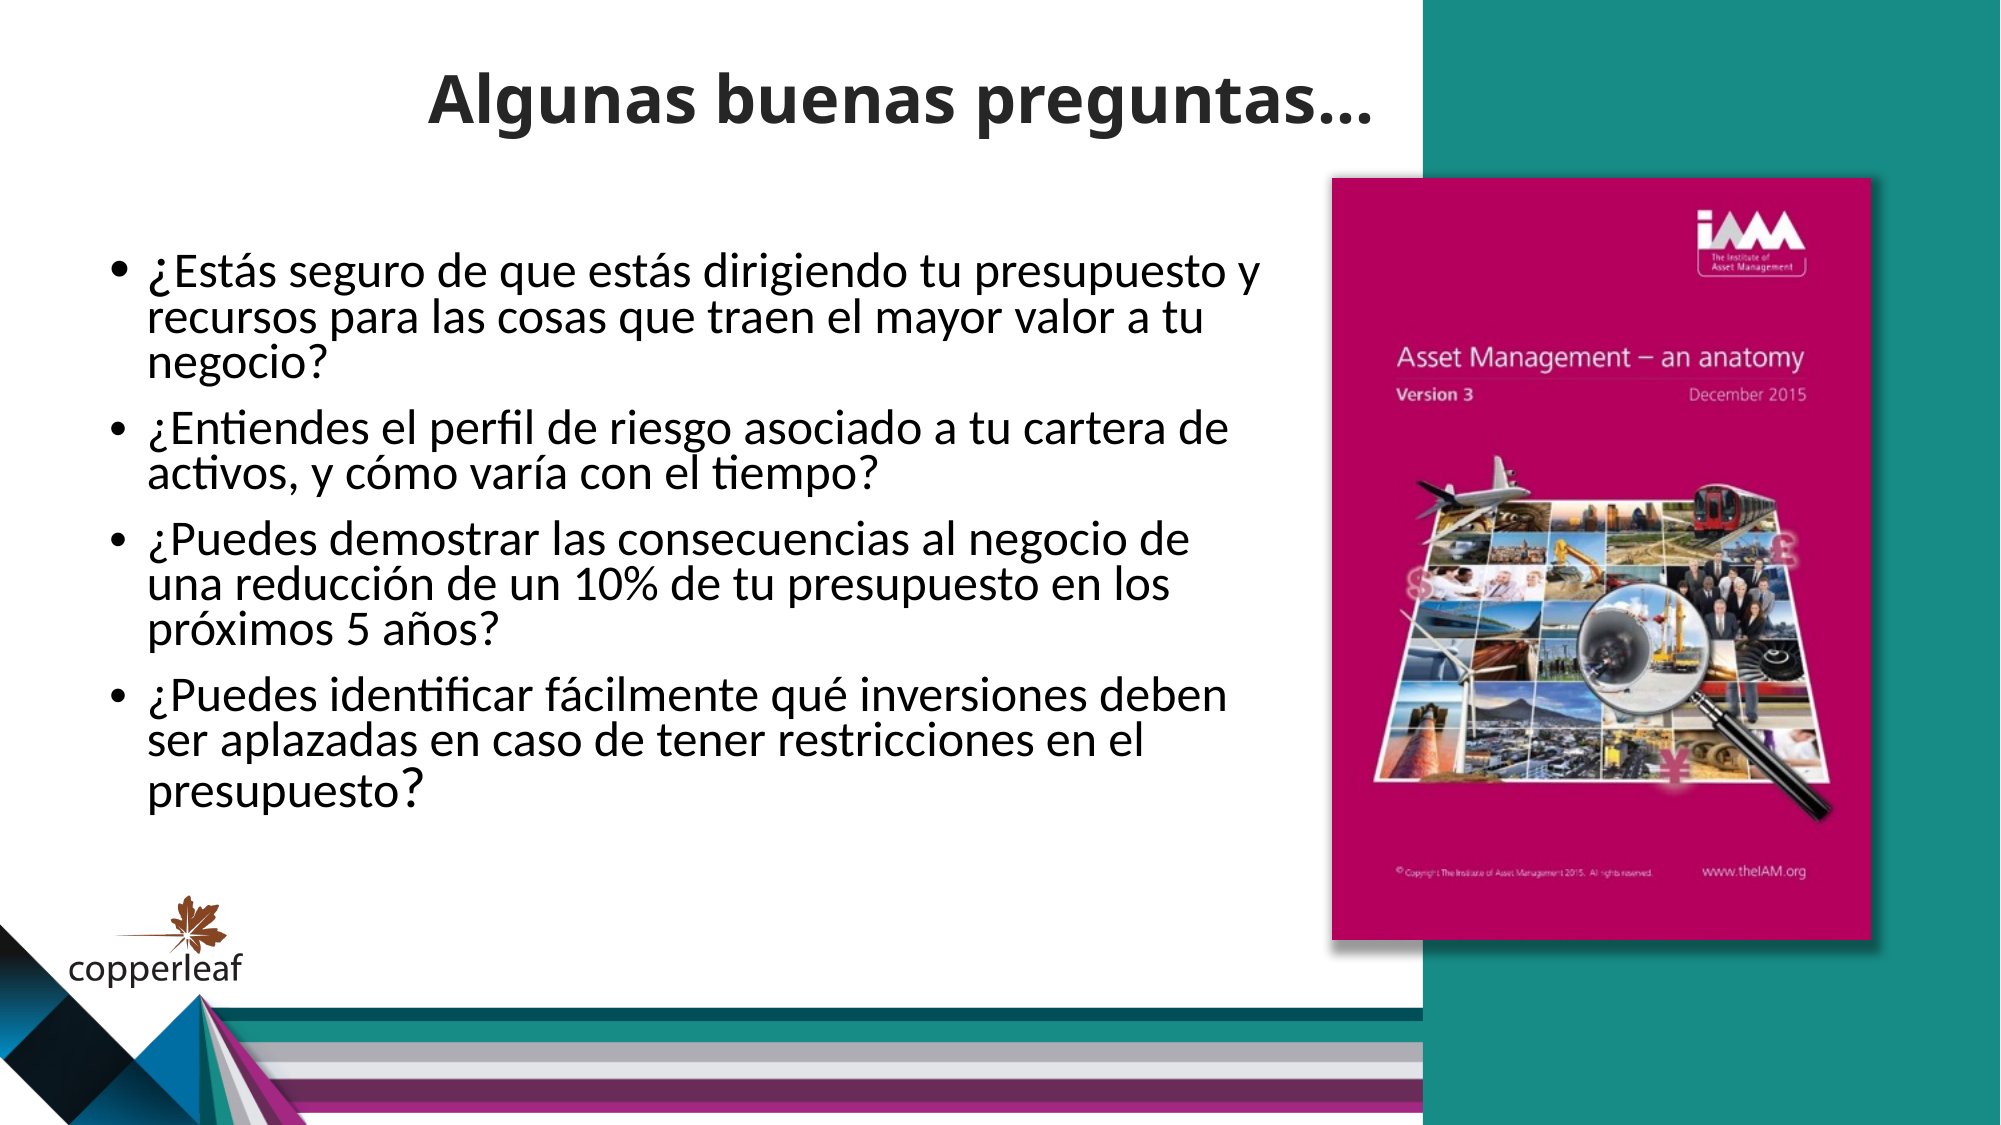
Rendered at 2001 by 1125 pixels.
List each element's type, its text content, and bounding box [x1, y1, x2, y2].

title Algunas buenas preguntas… [413, 20, 1906, 179]
text_box [1422, 0, 2000, 1125]
list ¿Estás seguro de que estás dirigiendo tu presupuesto y recursos para las cosas que traen el mayor valor a tu negocio? ¿Entiendes el perfil de riesgo asociado a tu cartera de activos, y cómo varía con el tiempo? ¿Puedes demostrar las consecuencias al negocio de una reducción de un 10% de tu presupuesto en los próximos 5 años? ¿Puedes identificar fácilmente qué inversiones deben ser aplazadas en caso de tener restricciones en el presupuesto? [94, 237, 1279, 1024]
picture [0, 876, 169, 1125]
picture [200, 178, 1871, 1125]
